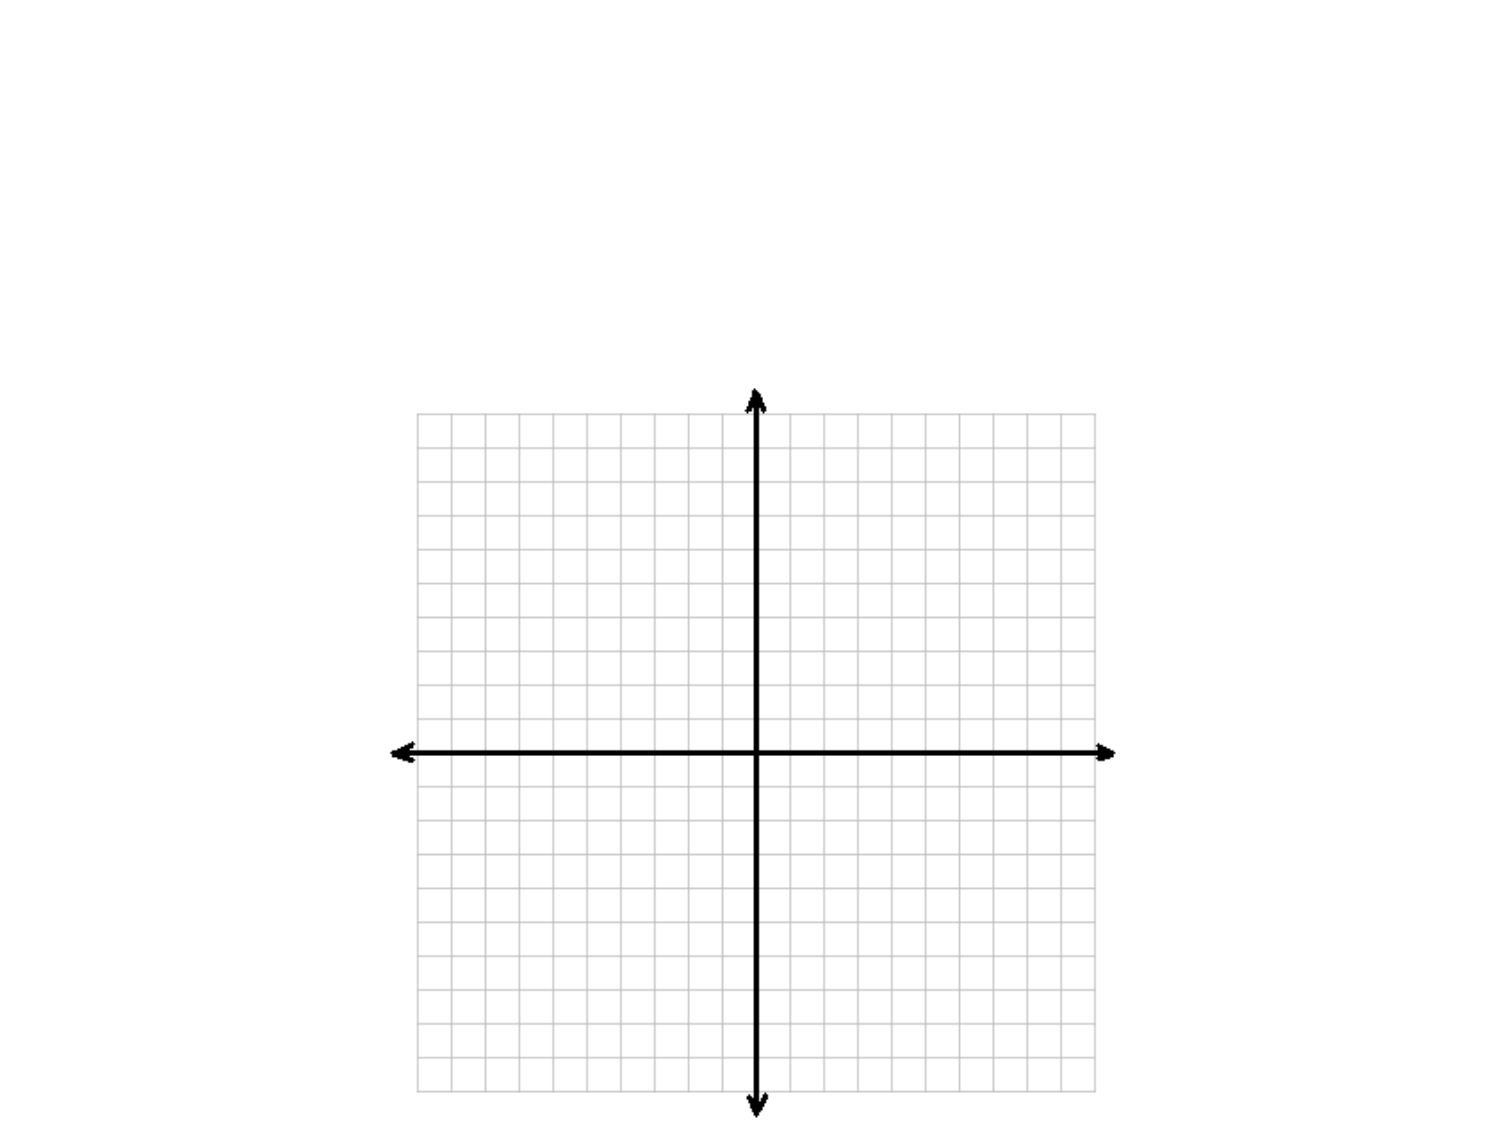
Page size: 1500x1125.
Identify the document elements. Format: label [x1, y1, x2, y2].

list [387, 387, 1123, 1125]
